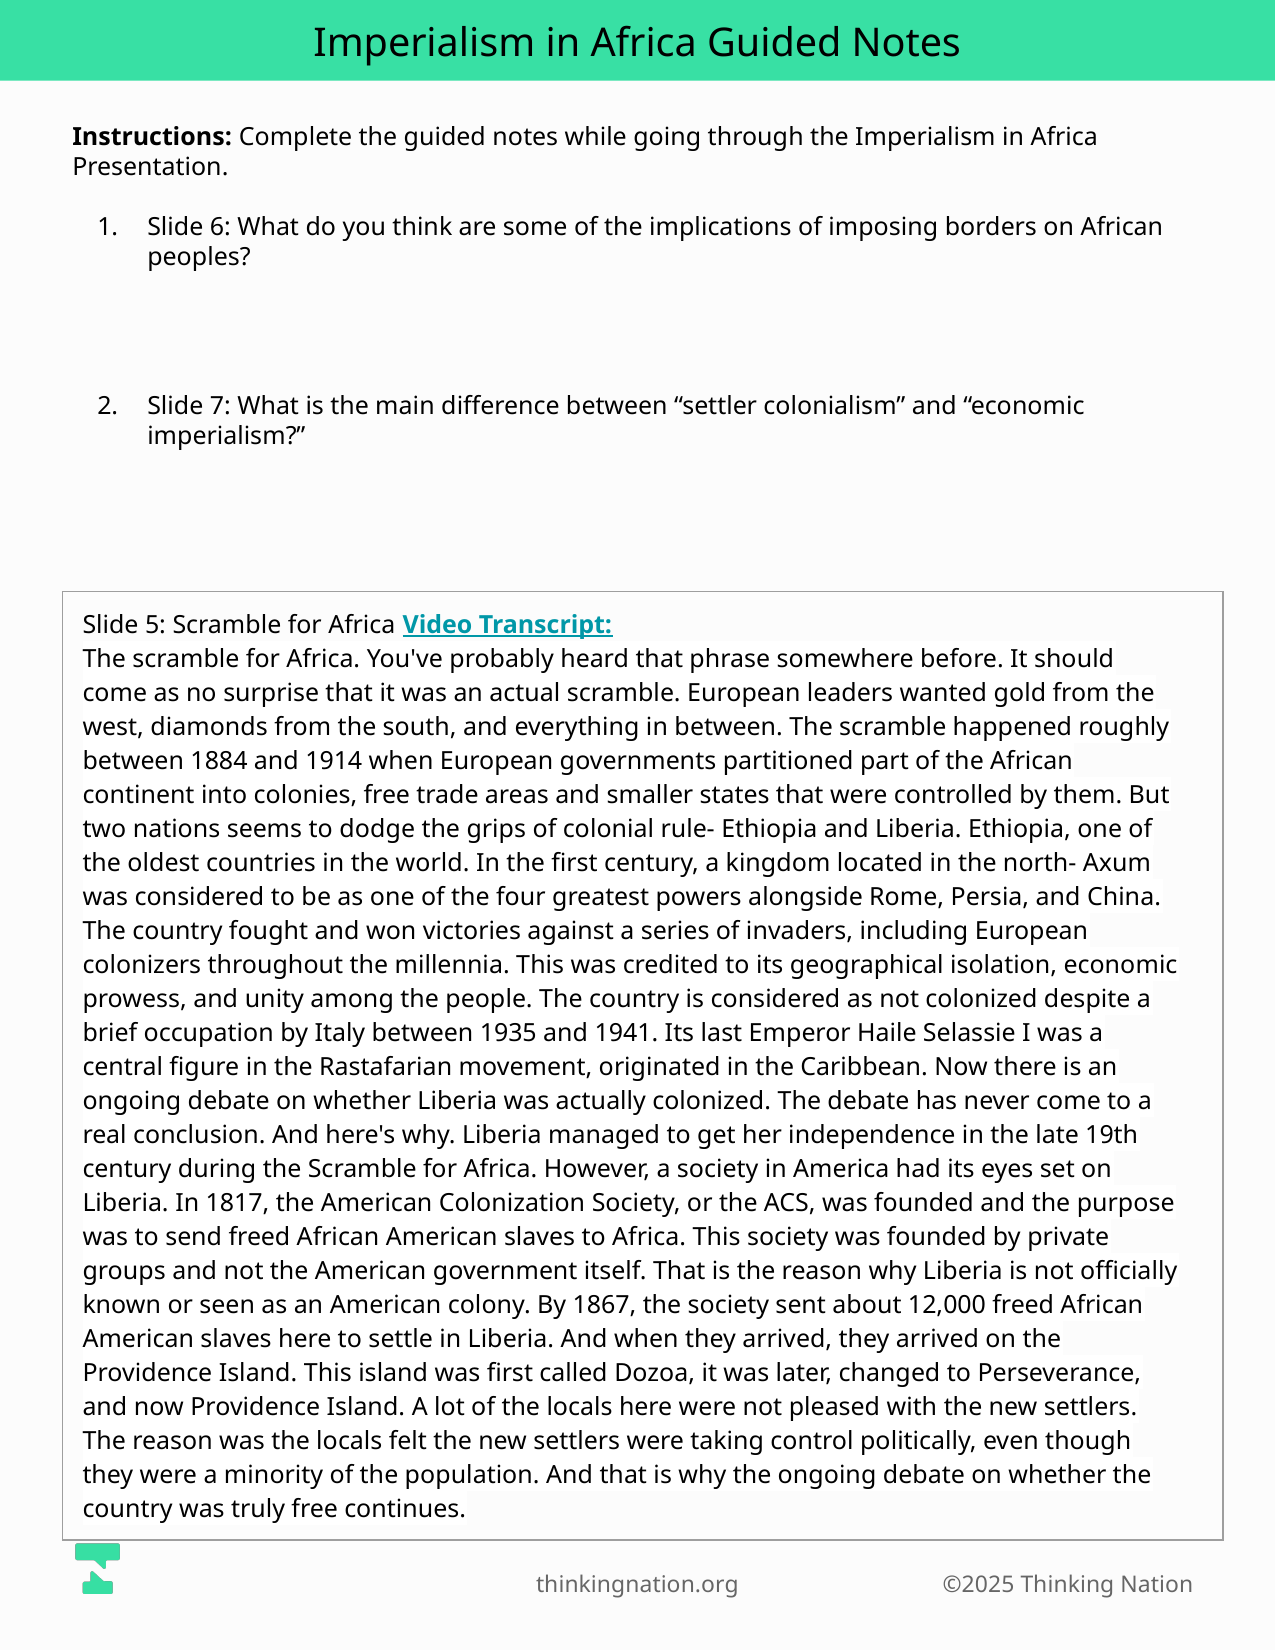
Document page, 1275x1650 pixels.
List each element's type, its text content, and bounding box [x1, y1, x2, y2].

text_box thinkingnation.org [486, 1553, 789, 1605]
text_box Imperialism in Africa Guided Notes [0, 0, 1275, 81]
text_box Instructions: Complete the guided notes while going through the Imperialism in Africa Presentation. Slide 6: What do you think are some of the implications of imposing borders on African peoples? Slide 7: What is the main difference between “settler colonialism” and “economic imperialism?” [57, 105, 1218, 525]
table_header Slide 5: Scramble for Africa Video Transcript: The scramble for Africa. You've probably heard that phrase somewhere before. It should come as no surprise that it was an actual scramble. European leaders wanted gold from the west, diamonds from the south, and everything in between. The scramble happened roughly between 1884 and 1914 when European governments partitioned part of the African continent into colonies, free trade areas and smaller states that were controlled by them. But two nations seems to dodge the grips of colonial rule- Ethiopia and Liberia. Ethiopia, one of the oldest countries in the world. In the first century, a kingdom located in the north- Axum was considered to be as one of the four greatest powers alongside Rome, Persia, and China. The country fought and won victories against a series of invaders, including European colonizers throughout the millennia. This was credited to its geographical isolation, economic prowess, and unity among the people. The country is considered as not colonized despite a brief occupation by Italy between 1935 and 1941. Its last Emperor Haile Selassie I was a central figure in the Rastafarian movement, originated in the Caribbean. Now there is an ongoing debate on whether Liberia was actually colonized. The debate has never come to a real conclusion. And here's why. Liberia managed to get her independence in the late 19th century during the Scramble for Africa. However, a society in America had its eyes set on Liberia. In 1817, the American Colonization Society, or the ACS, was founded and the purpose was to send freed African American slaves to Africa. This society was founded by private groups and not the American government itself. That is the reason why Liberia is not officially known or seen as an American colony. By 1867, the society sent about 12,000 freed African American slaves here to settle in Liberia. And when they arrived, they arrived on the Providence Island. This island was first called Dozoa, it was later, changed to Perseverance, and now Providence Island. A lot of the locals here were not pleased with the new settlers. The reason was the locals felt the new settlers were taking control politically, even though they were a minority of the population. And that is why the ongoing debate on whether the country was truly free continues. [63, 592, 1222, 1539]
picture [62, 1533, 133, 1604]
text_box ©2025 Thinking Nation [907, 1553, 1210, 1605]
